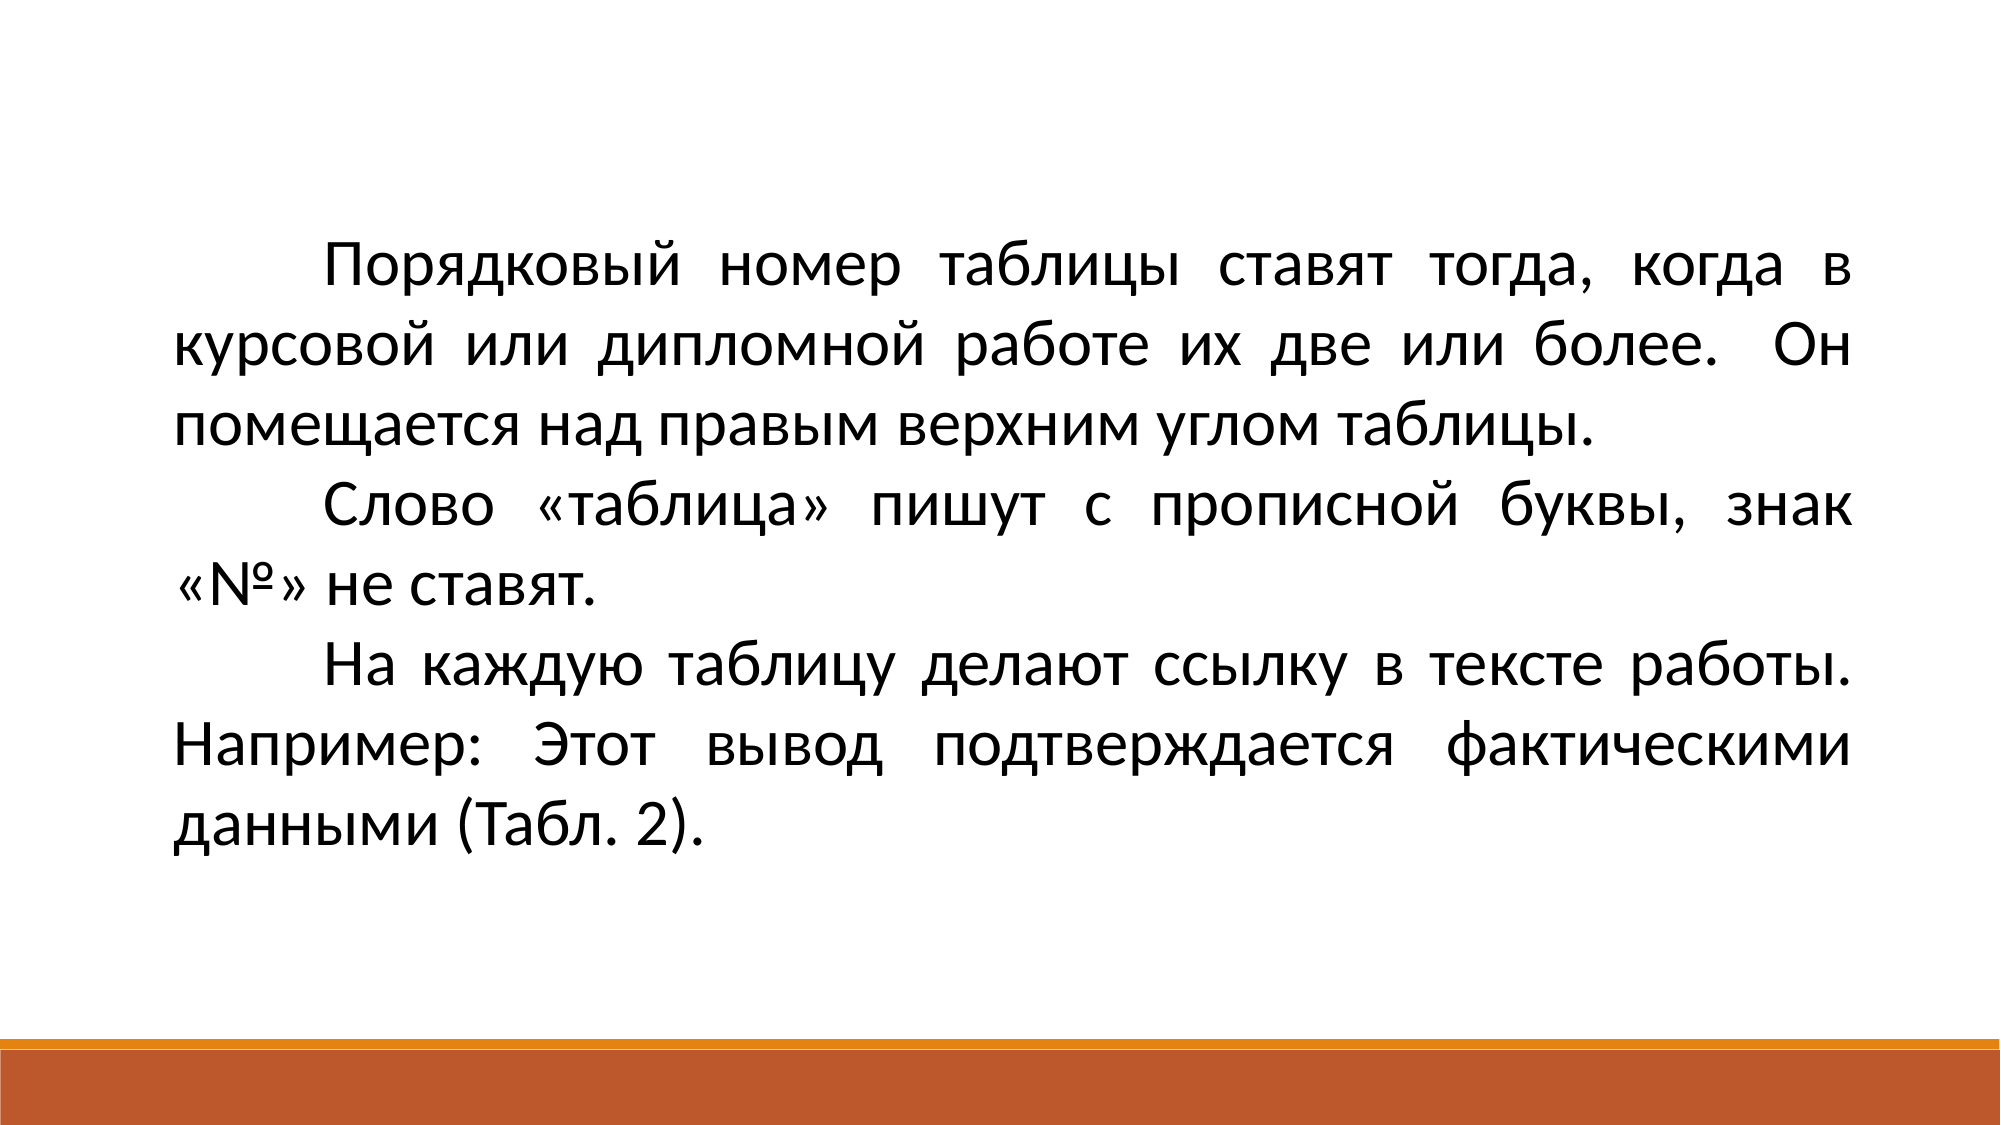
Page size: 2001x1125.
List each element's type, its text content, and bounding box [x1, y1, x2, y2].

text_box Порядковый номер таблицы ставят тогда, когда в курсовой или дипломной работе их две или более. Он помещается над правым верхним углом таблицы. Слово «таблица» пишут с прописной буквы, знак «№» не ставят. На каждую таблицу делают ссылку в тексте работы. Например: Этот вывод подтверждается фактическими данными (Табл. 2). [159, 211, 1869, 867]
